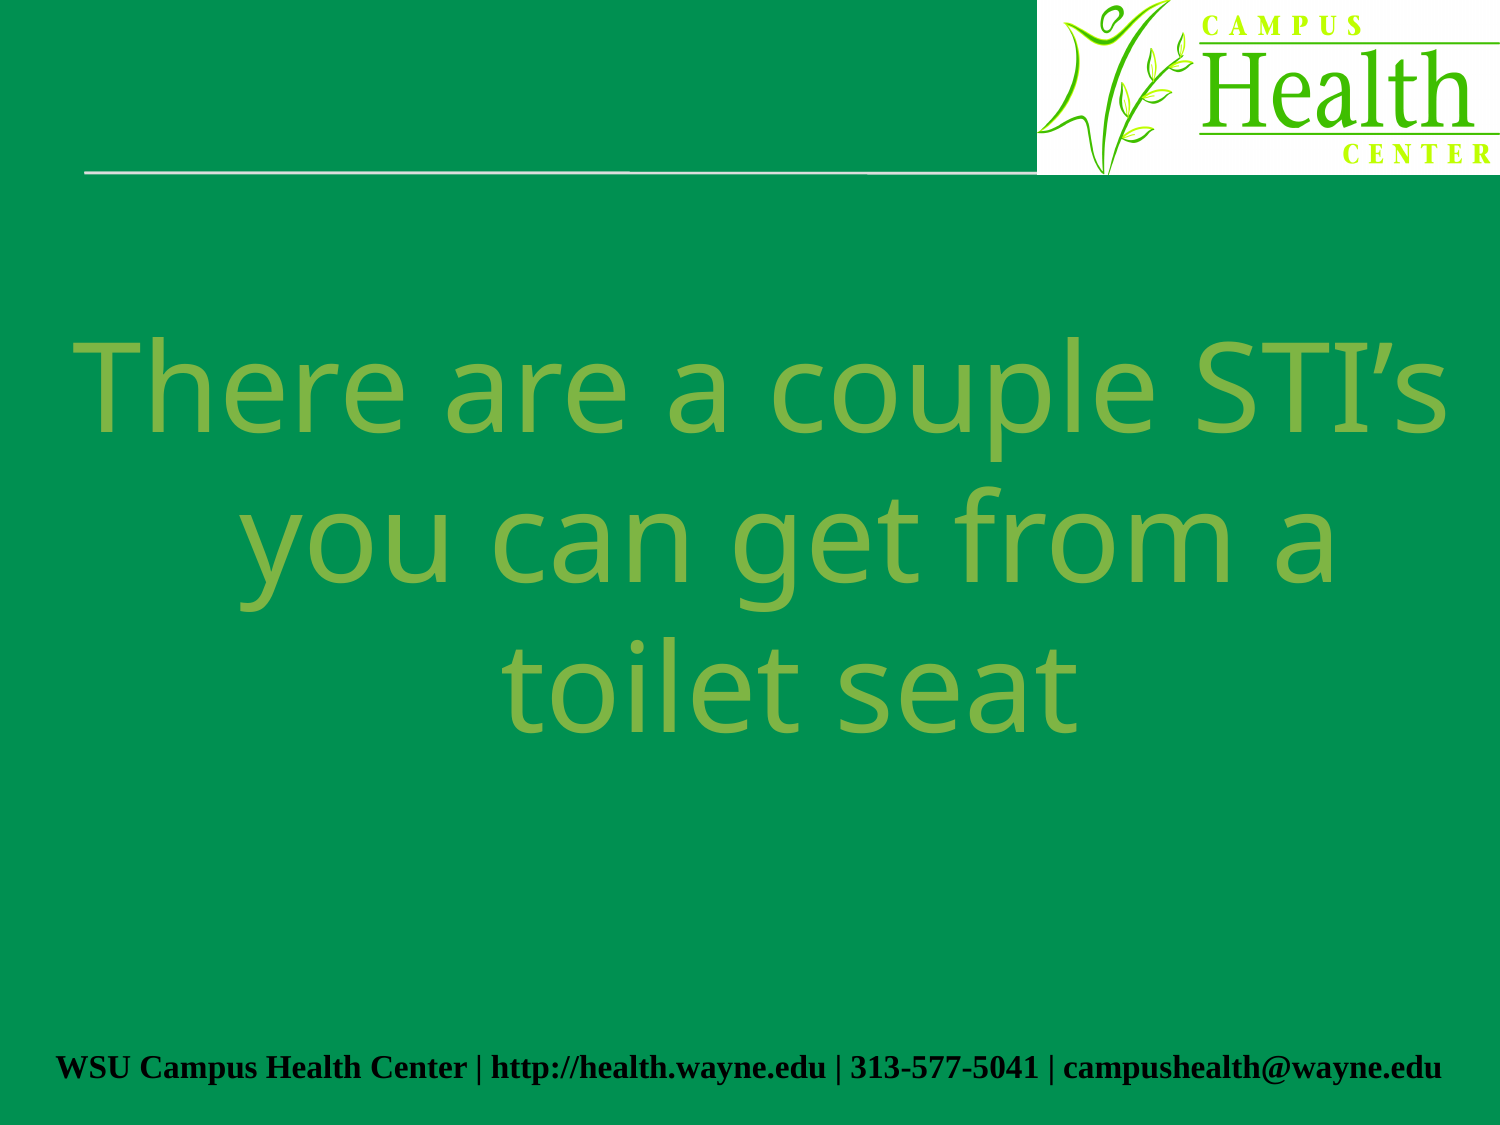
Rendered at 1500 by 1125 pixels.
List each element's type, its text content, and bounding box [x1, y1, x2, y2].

list There are a couple STI’s you can get from a toilet seat [50, 299, 1475, 808]
picture [1037, 0, 1500, 176]
footer WSU Campus Health Center | http://health.wayne.edu | 313-577-5041 | campushealth@wayne.edu [0, 1037, 1500, 1125]
